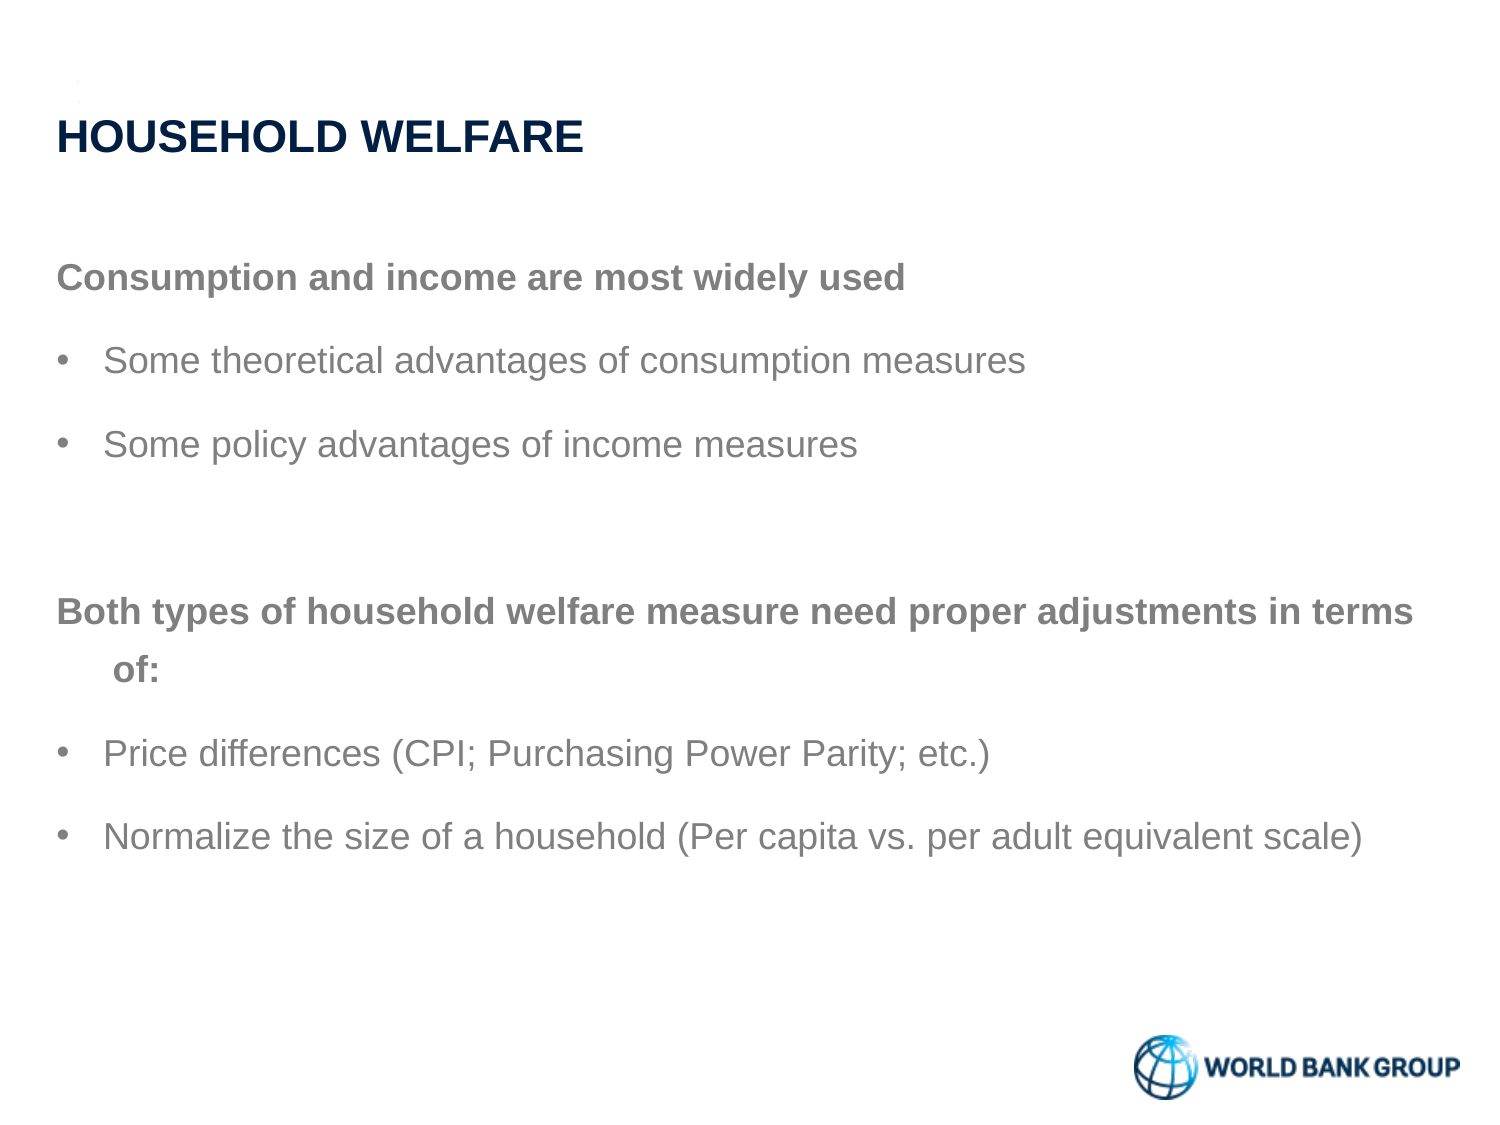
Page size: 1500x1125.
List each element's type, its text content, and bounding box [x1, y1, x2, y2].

title HOUSEHOLD WELFARE [56, 49, 1441, 219]
picture [1134, 1035, 1460, 1100]
list Consumption and income are most widely used Some theoretical advantages of consumption measures Some policy advantages of income measures Both types of household welfare measure need proper adjustments in terms of: Price differences (CPI; Purchasing Power Parity; etc.) Normalize the size of a household (Per capita vs. per adult equivalent scale) [56, 239, 1442, 995]
